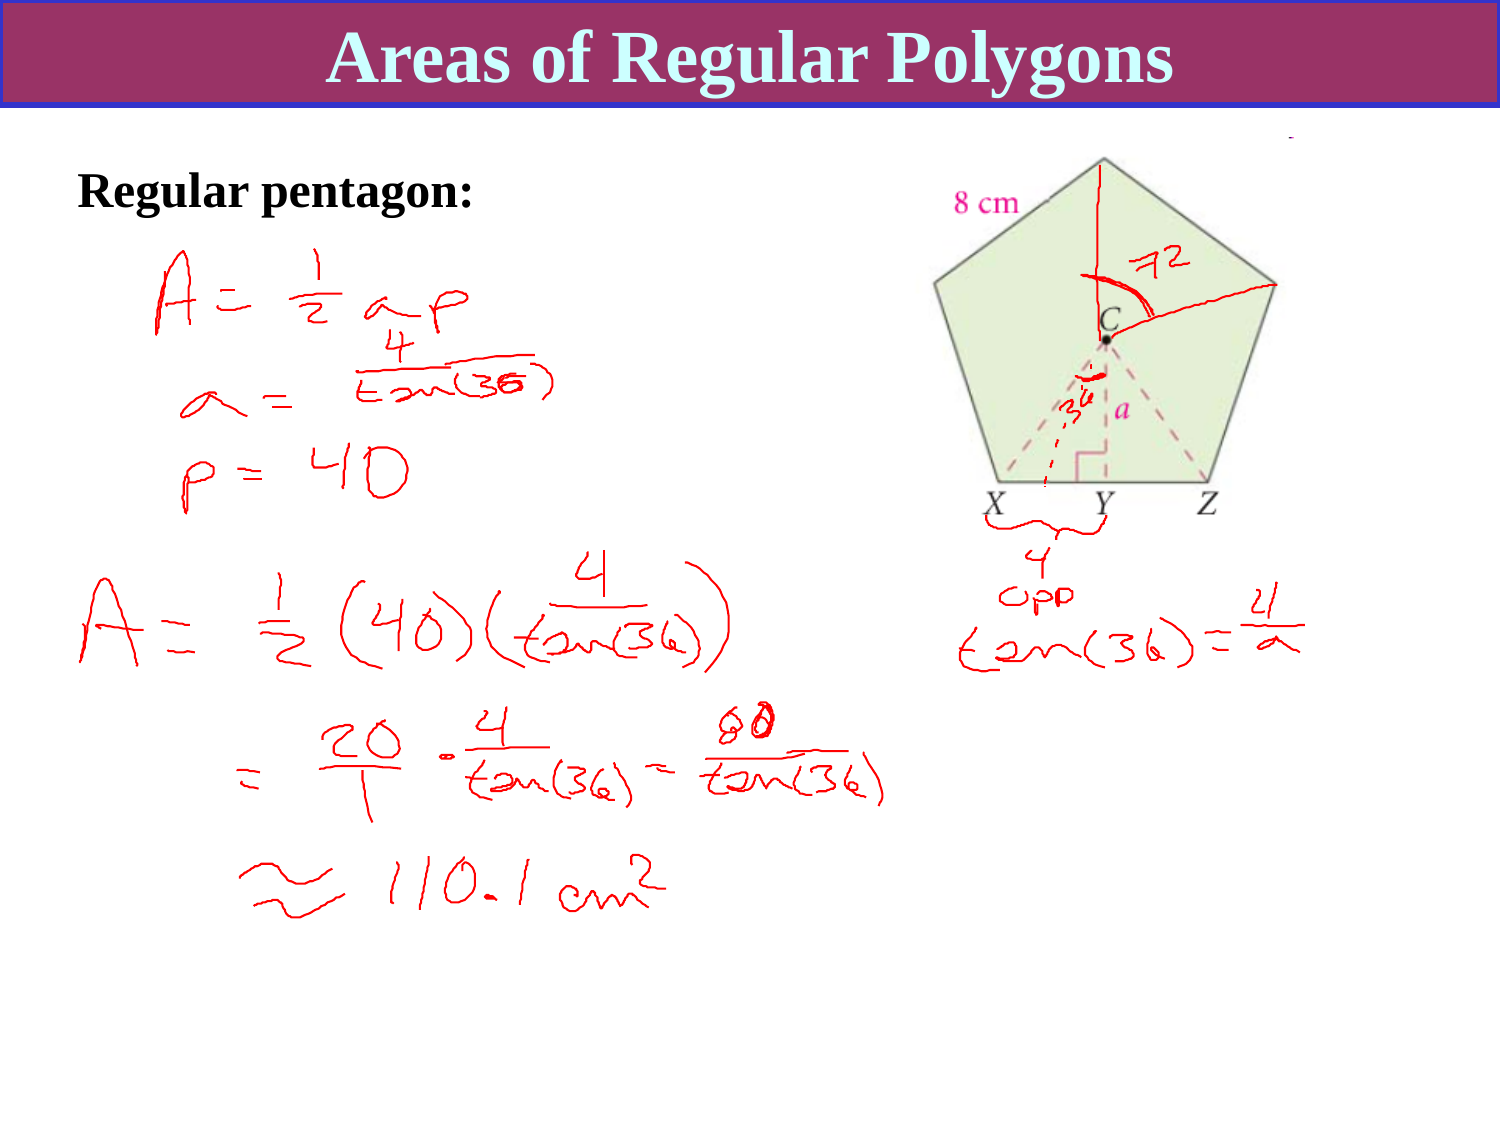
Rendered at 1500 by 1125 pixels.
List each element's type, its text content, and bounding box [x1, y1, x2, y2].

text_box [959, 647, 976, 652]
text_box [444, 354, 535, 366]
text_box [1204, 630, 1232, 635]
text_box [313, 248, 320, 280]
text_box [363, 446, 409, 499]
text_box [403, 337, 415, 347]
text_box [656, 767, 675, 774]
text_box Areas of Regular Polygons [0, 0, 1500, 105]
text_box [444, 856, 476, 904]
text_box [661, 620, 680, 652]
text_box [341, 442, 350, 490]
text_box [751, 708, 771, 739]
text_box [719, 726, 737, 745]
text_box [498, 372, 522, 394]
text_box [371, 603, 399, 626]
text_box [519, 858, 530, 905]
text_box [236, 769, 261, 774]
text_box [472, 374, 497, 399]
text_box [612, 626, 638, 659]
text_box [719, 706, 744, 732]
text_box [366, 719, 401, 759]
text_box [1211, 646, 1229, 651]
text_box [355, 366, 452, 374]
text_box [684, 561, 730, 673]
text_box [1109, 634, 1135, 663]
text_box [995, 641, 1082, 662]
text_box [1256, 635, 1301, 654]
text_box [530, 362, 554, 401]
text_box [277, 572, 282, 610]
text_box [543, 631, 612, 656]
text_box [1146, 627, 1166, 661]
text_box [475, 710, 501, 731]
text_box [630, 854, 667, 890]
text_box [549, 602, 648, 609]
text_box [385, 329, 401, 350]
text_box [590, 768, 615, 801]
text_box [705, 753, 806, 760]
text_box [708, 762, 729, 795]
text_box [1025, 549, 1043, 561]
text_box [1041, 546, 1051, 579]
text_box [165, 299, 197, 307]
text_box [501, 706, 508, 747]
text_box [755, 701, 775, 737]
text_box [319, 765, 402, 770]
text_box [786, 749, 849, 754]
text_box [237, 467, 262, 472]
text_box [862, 751, 884, 807]
text_box [792, 765, 813, 796]
text_box [959, 626, 1000, 672]
text_box [1084, 630, 1106, 669]
text_box [311, 447, 339, 469]
text_box [1055, 587, 1074, 607]
text_box [465, 776, 488, 780]
text_box [810, 765, 836, 794]
text_box [299, 302, 328, 324]
text_box [674, 614, 700, 669]
text_box [397, 598, 404, 652]
text_box [180, 391, 248, 419]
text_box [429, 290, 469, 334]
text_box [340, 580, 383, 670]
text_box [239, 862, 333, 885]
picture [912, 137, 1295, 538]
text_box [390, 861, 400, 905]
text_box Regular pentagon: [62, 149, 713, 225]
text_box [645, 764, 667, 768]
text_box [390, 386, 455, 402]
text_box [454, 372, 479, 397]
text_box [1251, 589, 1266, 614]
text_box [259, 631, 312, 667]
text_box [95, 624, 144, 631]
text_box [415, 607, 442, 651]
text_box [216, 305, 252, 311]
text_box [1159, 616, 1194, 669]
text_box [161, 620, 190, 626]
text_box [1032, 597, 1039, 616]
text_box [289, 292, 343, 300]
text_box [490, 772, 549, 792]
text_box [155, 250, 191, 336]
text_box [844, 764, 867, 799]
text_box [575, 551, 603, 580]
text_box [567, 766, 586, 795]
text_box [999, 586, 1029, 606]
text_box [613, 762, 632, 808]
text_box [624, 622, 654, 650]
text_box [419, 856, 430, 910]
text_box [1034, 590, 1054, 602]
text_box [524, 614, 551, 664]
text_box [432, 591, 472, 662]
text_box [181, 461, 215, 515]
text_box [321, 724, 358, 757]
text_box [258, 620, 290, 625]
text_box [513, 636, 539, 640]
text_box [1267, 581, 1278, 619]
text_box [364, 296, 422, 320]
text_box [356, 379, 383, 402]
text_box [253, 893, 346, 919]
text_box [361, 770, 374, 823]
text_box [552, 759, 572, 800]
text_box [724, 771, 793, 792]
text_box [79, 577, 139, 667]
text_box [465, 746, 550, 751]
text_box [559, 885, 650, 912]
text_box [484, 894, 498, 901]
text_box [240, 780, 259, 790]
text_box [439, 754, 455, 760]
text_box [262, 395, 287, 399]
text_box [485, 590, 526, 669]
text_box [399, 331, 404, 363]
text_box [469, 759, 493, 801]
text_box [166, 649, 196, 654]
